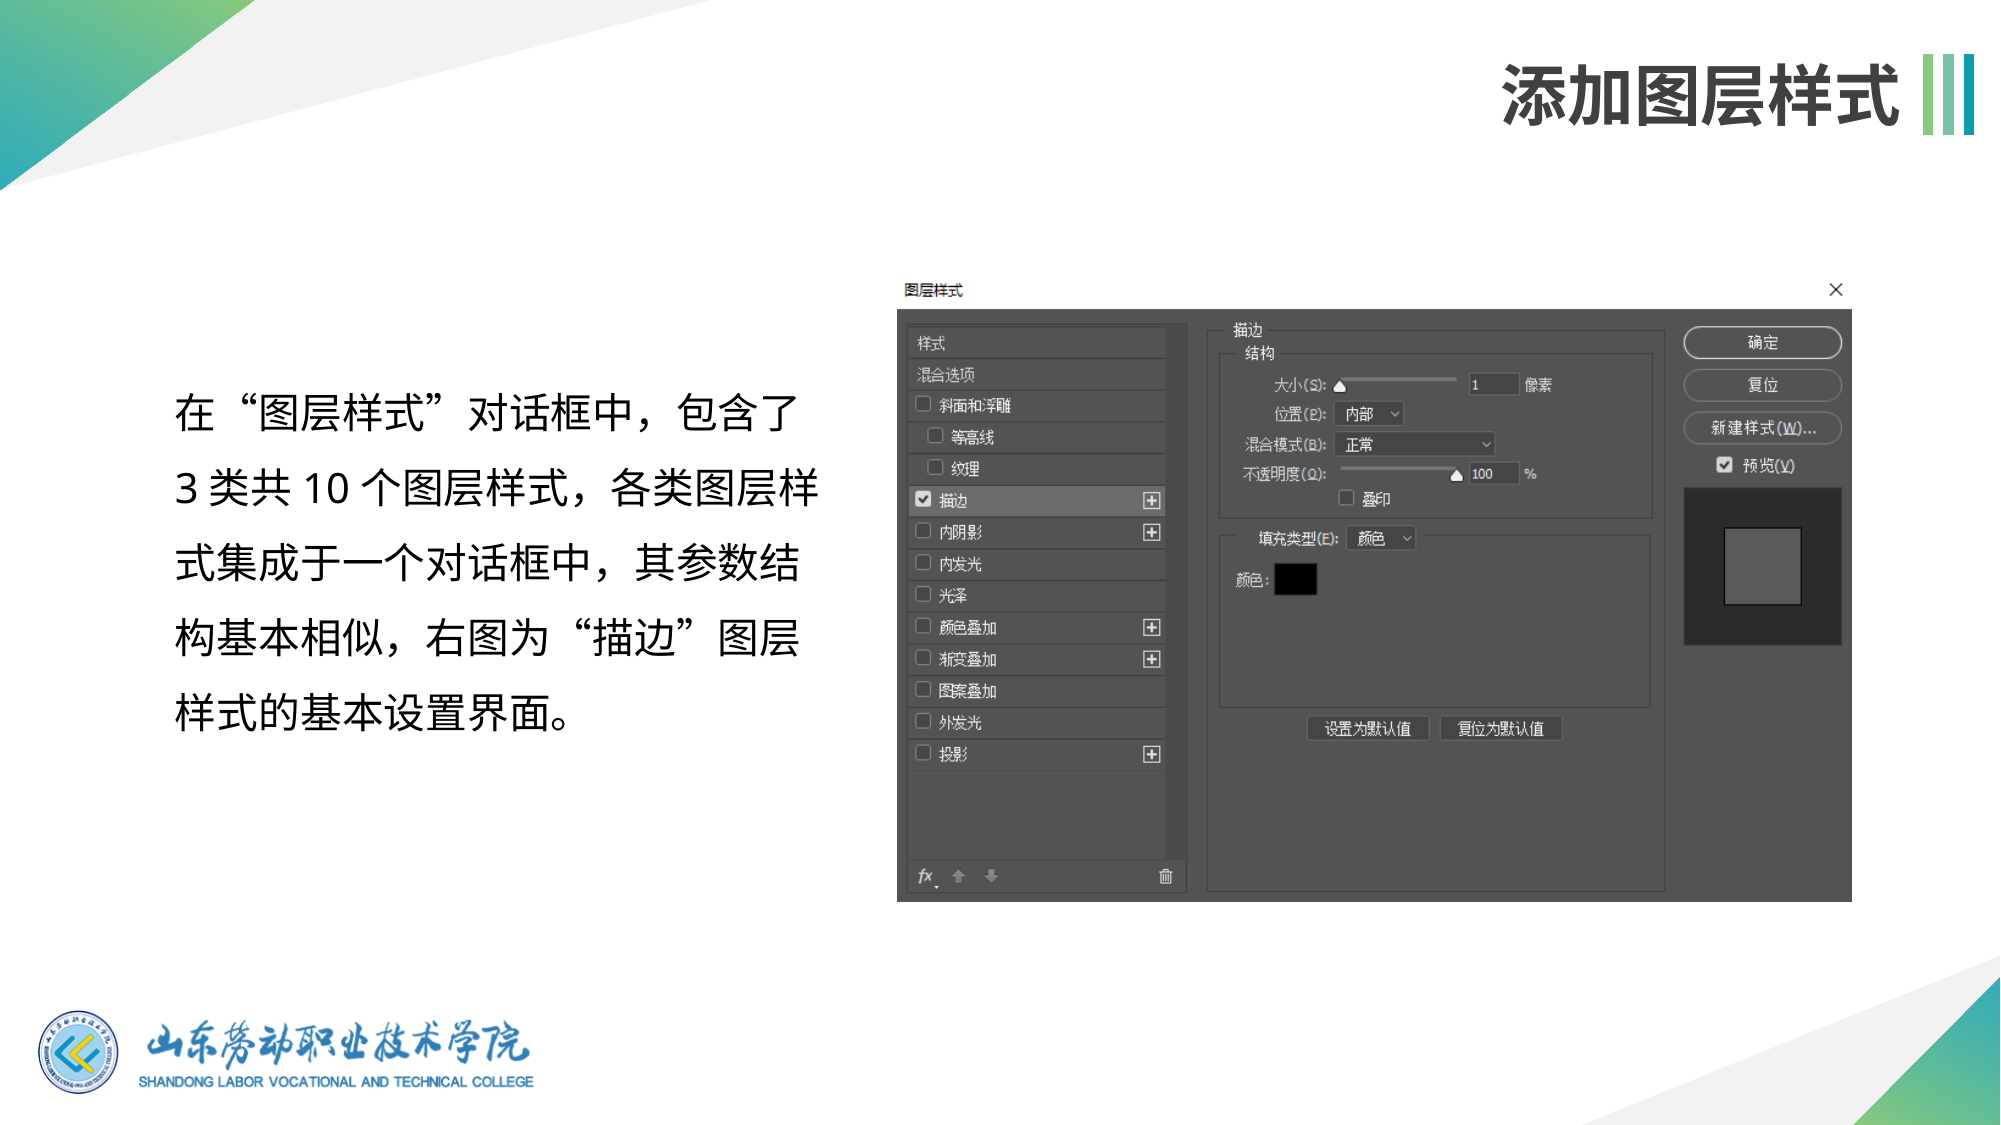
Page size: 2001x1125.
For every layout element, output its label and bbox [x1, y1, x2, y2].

picture [897, 275, 1852, 902]
text_box [0, 0, 2000, 1125]
text_box [1928, 54, 1969, 136]
picture [38, 1010, 550, 1094]
